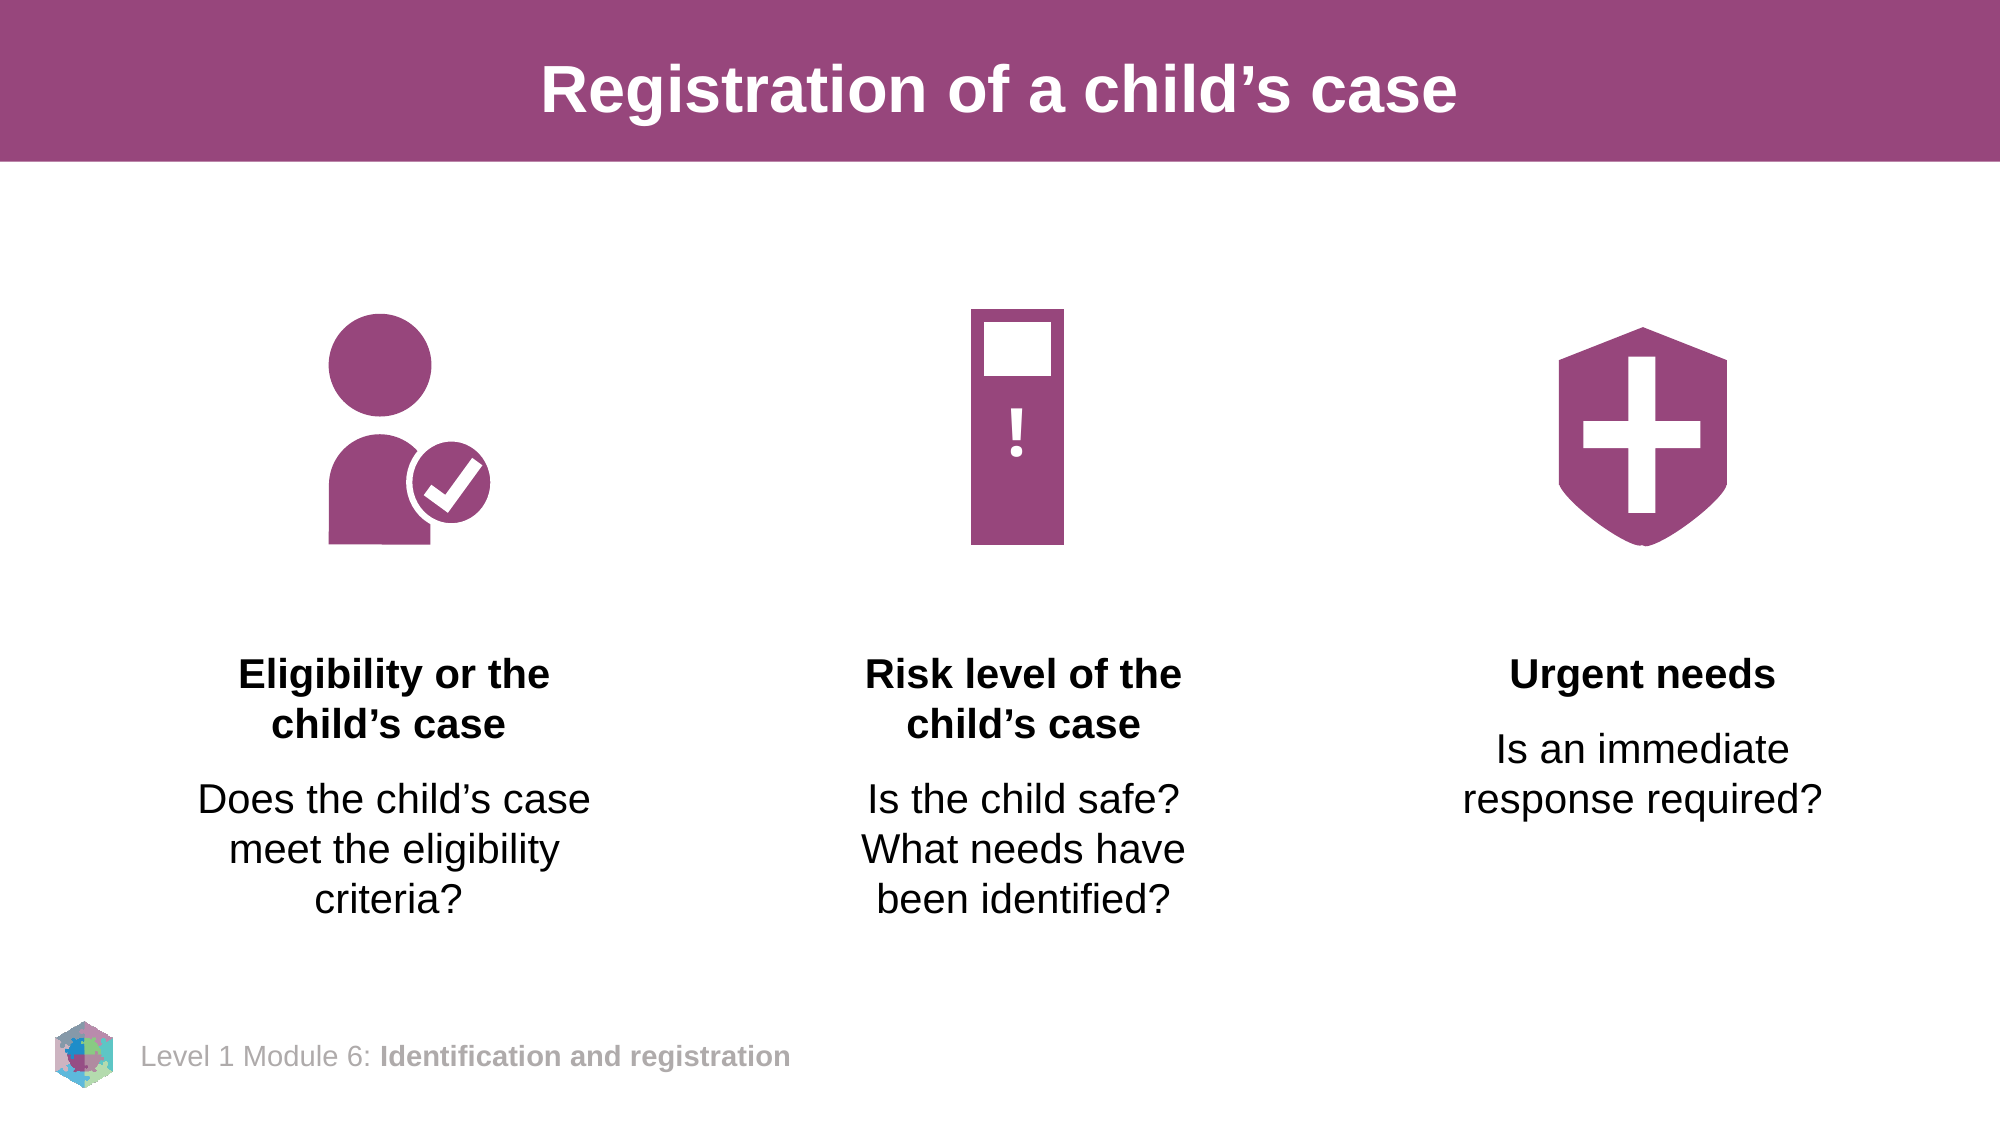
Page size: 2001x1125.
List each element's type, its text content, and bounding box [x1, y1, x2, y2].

text_box Risk level of the child’s case Is the child safe? What needs have been identified? [804, 639, 1243, 930]
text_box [409, 438, 494, 527]
title Registration of a child’s case [137, 19, 1863, 163]
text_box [328, 313, 432, 545]
picture [55, 1021, 113, 1088]
text_box Eligibility or the child’s case Does the child’s case meet the eligibility criteria? [159, 639, 630, 929]
text_box Urgent needs Is an immediate response required? [1399, 639, 1886, 829]
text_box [1558, 327, 1727, 541]
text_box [977, 315, 1058, 539]
